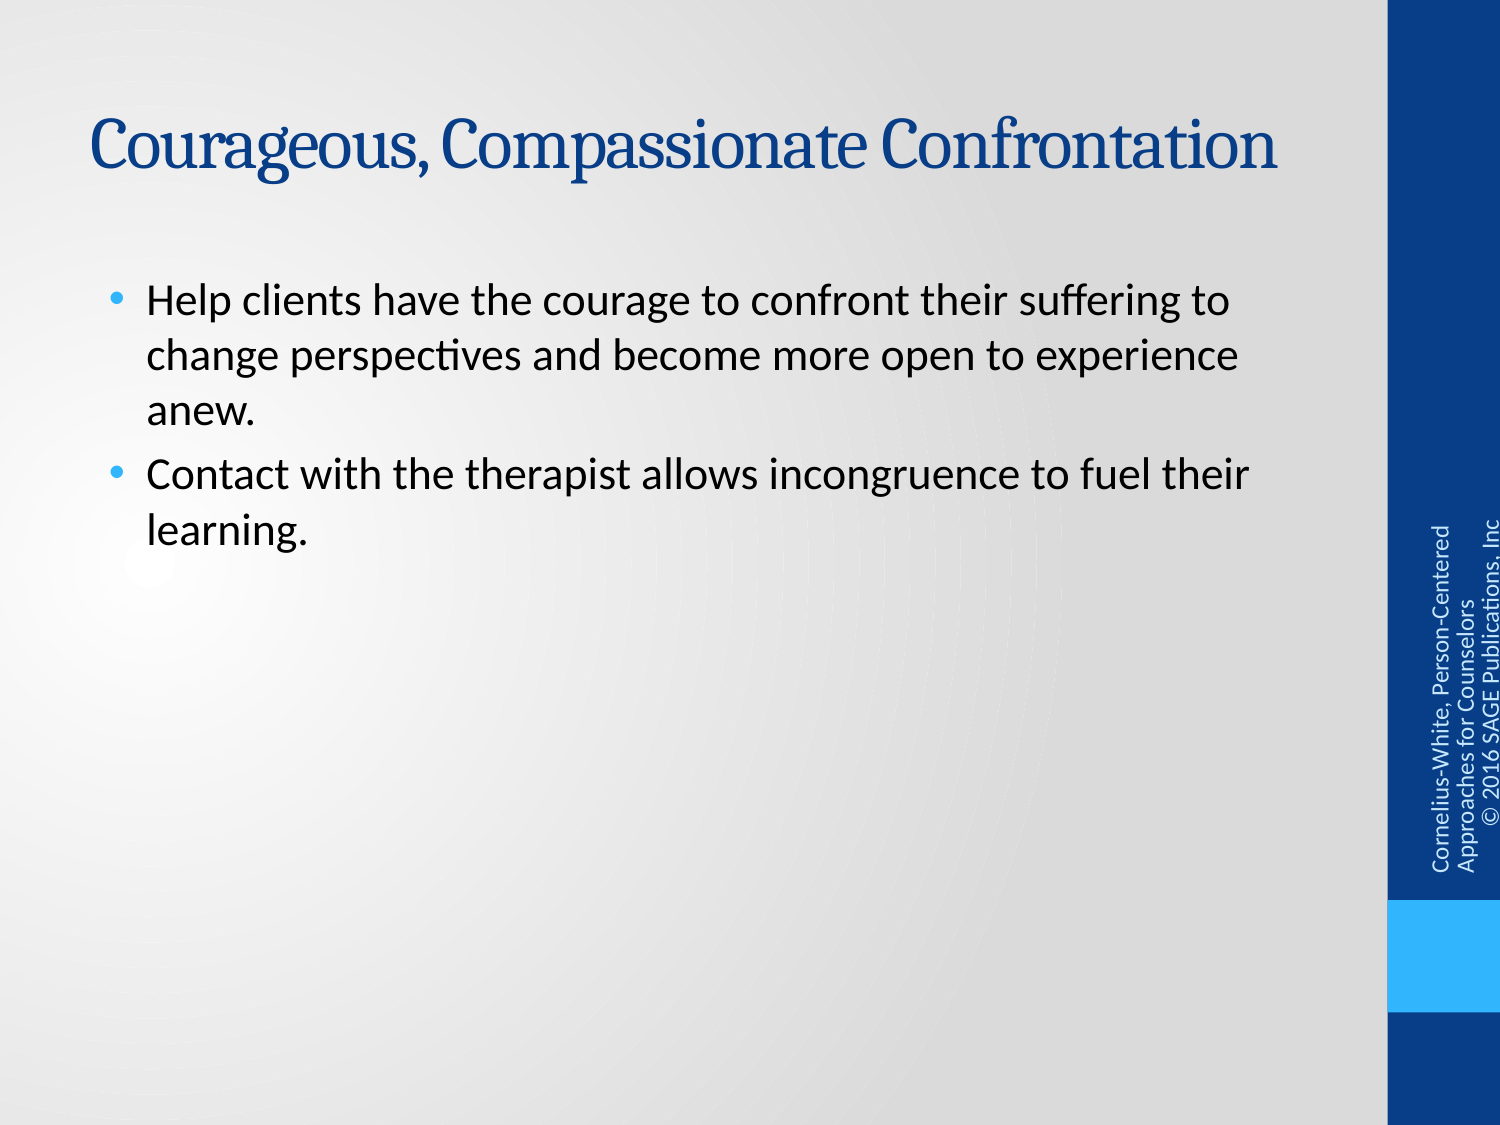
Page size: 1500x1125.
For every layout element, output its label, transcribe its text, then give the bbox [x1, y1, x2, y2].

list Help clients have the courage to confront their suffering to change perspectives and become more open to experience anew. Contact with the therapist allows incongruence to fuel their learning. [75, 262, 1325, 1050]
footer Cornelius-White, Person-Centered Approaches for Counselors © 2016 SAGE Publications, Inc. [1408, 500, 1469, 889]
title Courageous, Compassionate Confrontation [75, 45, 1325, 233]
